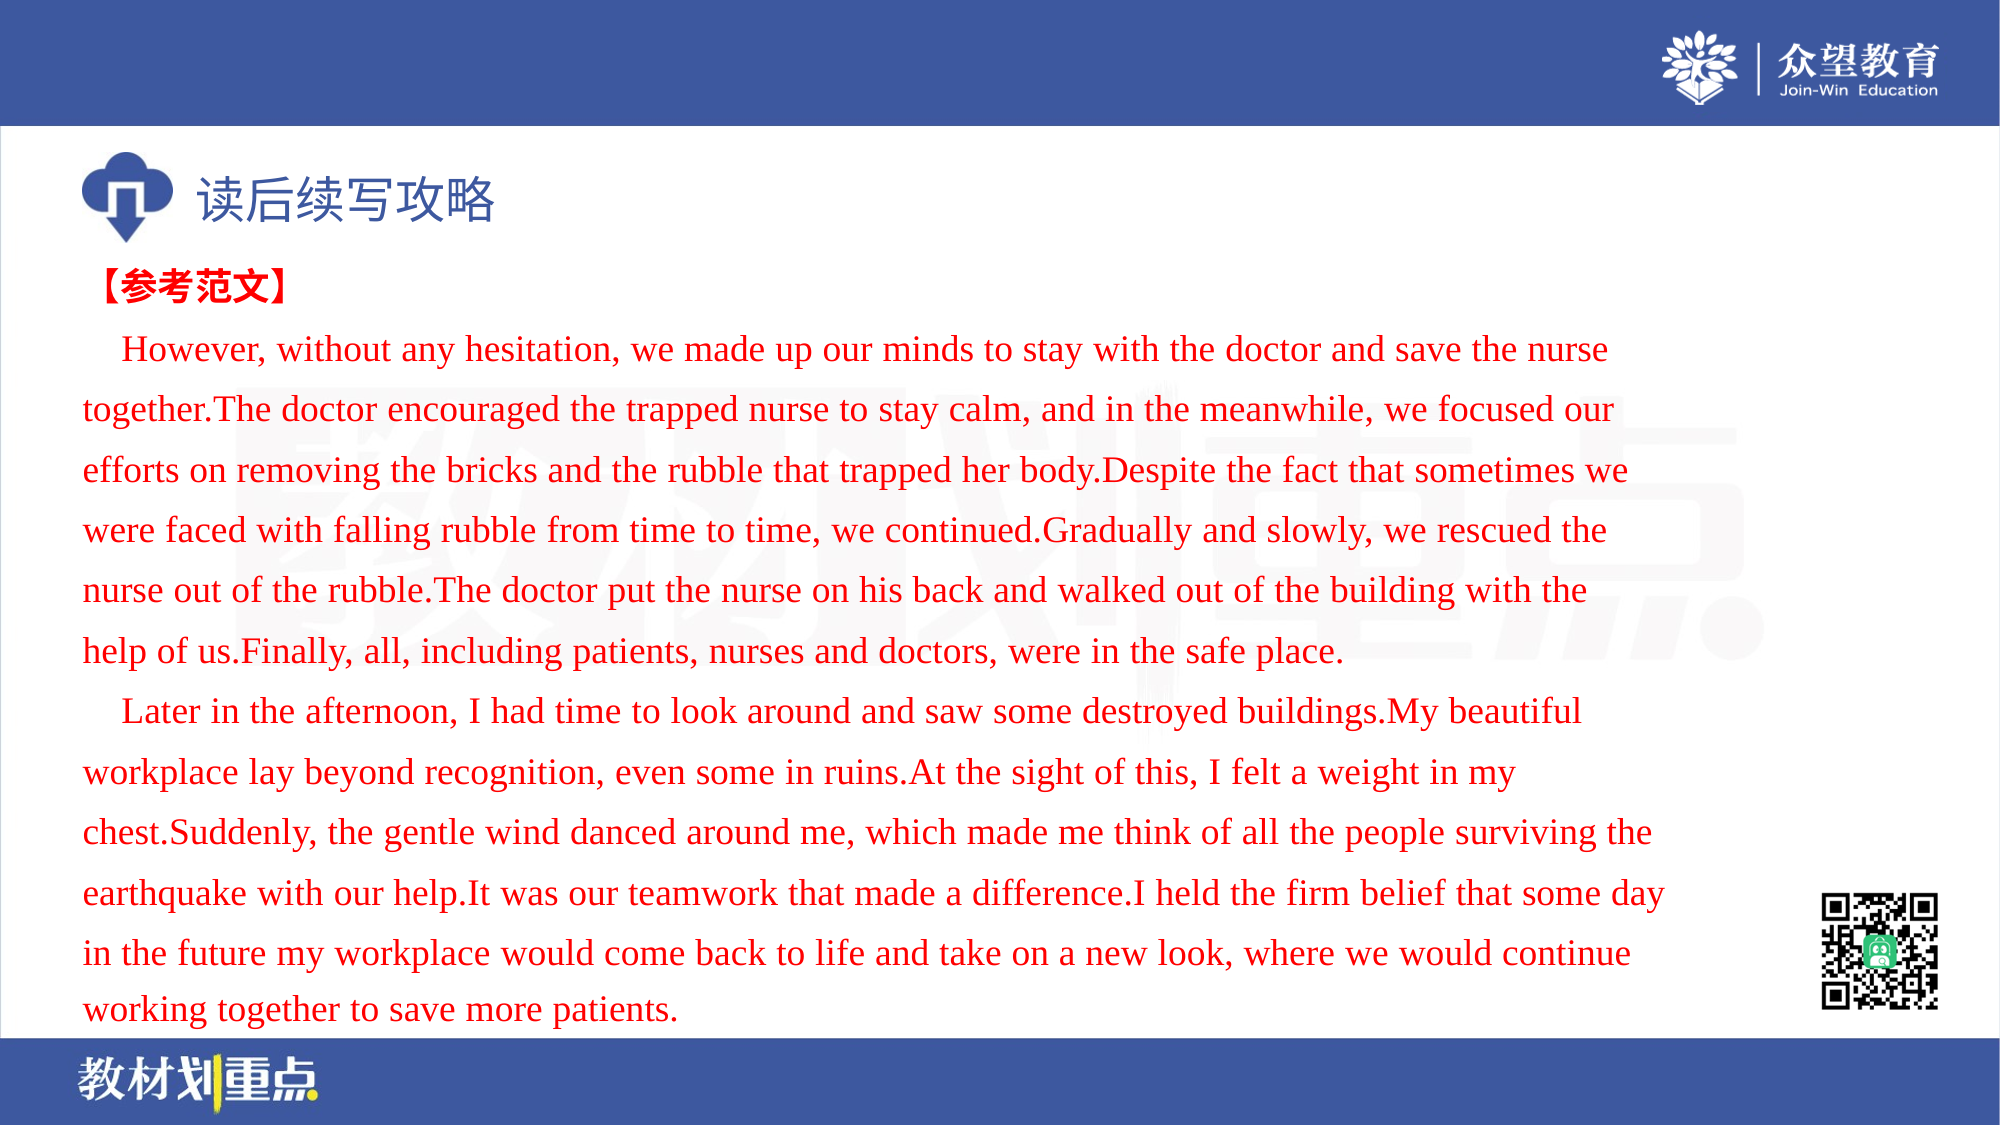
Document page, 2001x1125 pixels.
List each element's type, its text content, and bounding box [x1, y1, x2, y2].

picture [0, 0, 2000, 1125]
text_box 【参考范文】 However, without any hesitation, we made up our minds to stay with the doctor and save the nurse together.The doctor encouraged the trapped nurse to stay calm, and in the meanwhile, we focused our efforts on removing the bricks and the rubble that trapped her body.Despite the fact that sometimes we were faced with falling rubble from time to time, we continued.Gradually and slowly, we rescued the nurse out of the rubble.The doctor put the nurse on his back and walked out of the building with the help of us.Finally, all, including patients, nurses and doctors, were in the safe place. Later in the afternoon, I had time to look around and saw some destroyed buildings.My beautiful workplace lay beyond recognition, even some in ruins.At the sight of this, I felt a weight in my chest.Suddenly, the gentle wind danced around me, which made me think of all the people surviving the earthquake with our help.It was our teamwork that made a difference.I held the firm belief that some day in the future my workplace would come back to life and take on a new look, where we would continue working together to save more patients. [82, 247, 1817, 1025]
